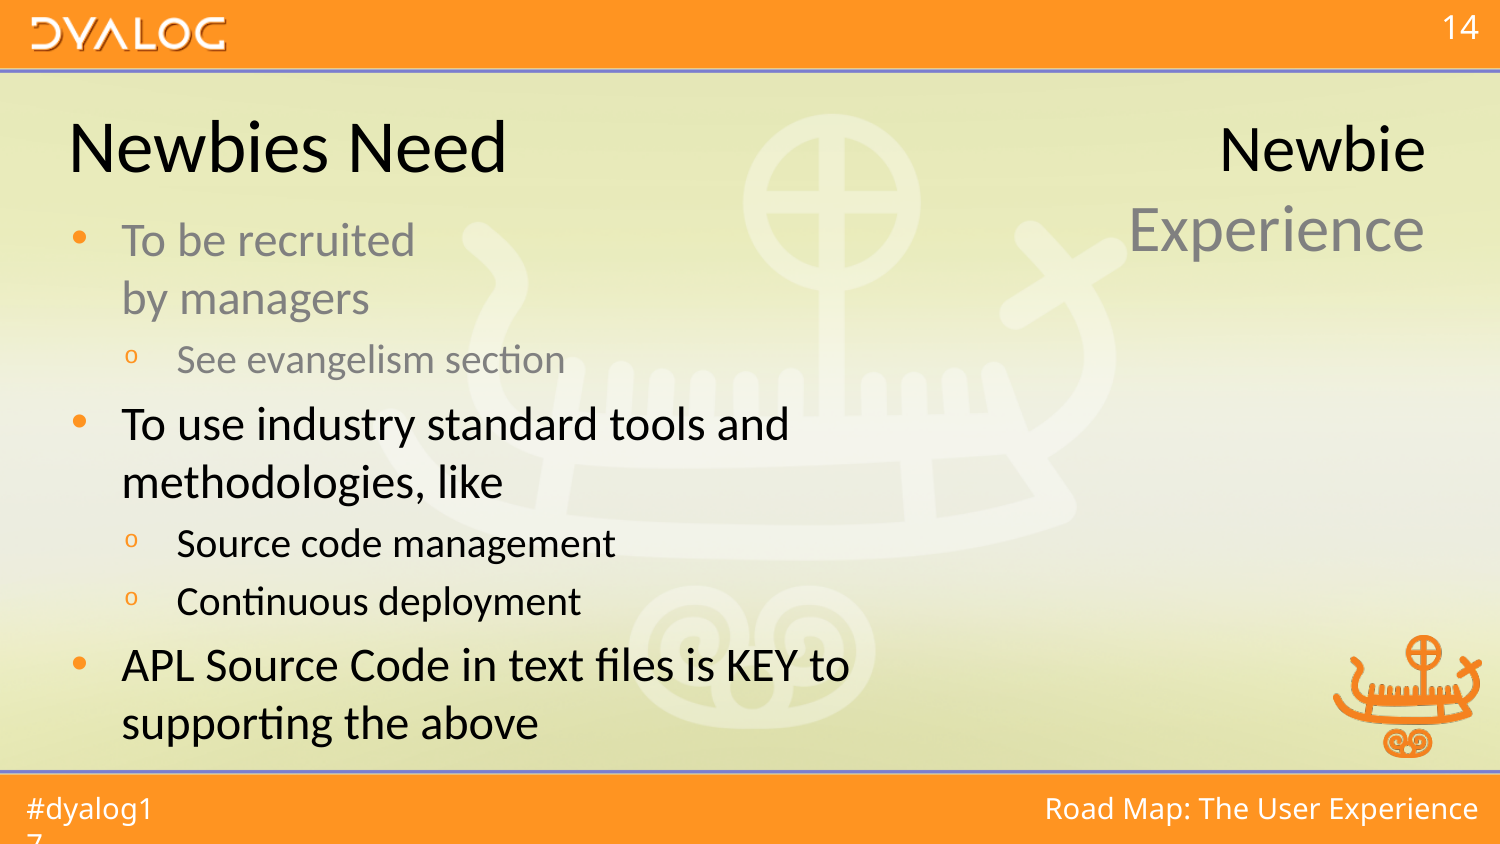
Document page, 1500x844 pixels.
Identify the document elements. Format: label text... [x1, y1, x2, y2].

title Newbies Need [53, 94, 1090, 192]
picture [0, 0, 1500, 844]
text_box Newbie Experience [1113, 96, 1441, 272]
list To be recruited by managers See evangelism section To use industry standard tools and methodologies, like Source code management Continuous deployment APL Source Code in text files is KEY to supporting the above [56, 200, 1069, 758]
